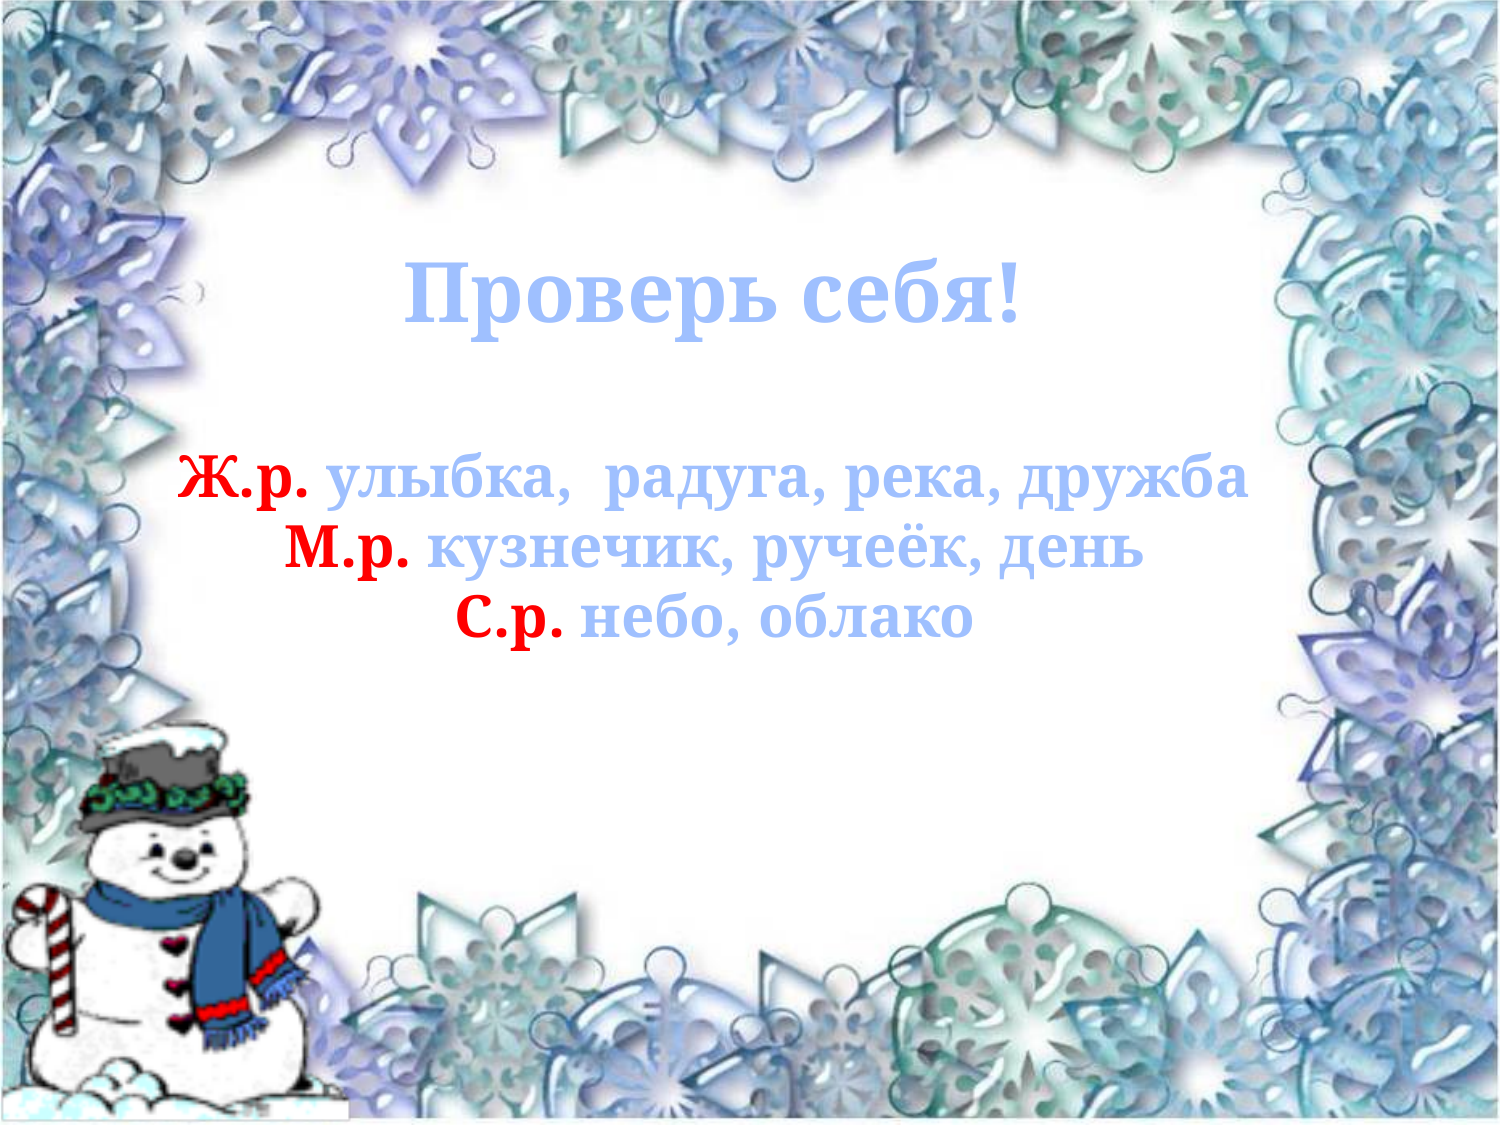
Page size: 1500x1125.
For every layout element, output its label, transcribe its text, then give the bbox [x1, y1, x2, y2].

picture [0, 0, 1500, 1125]
text_box Проверь себя! Ж.р. улыбка, радуга, река, дружба М.р. кузнечик, ручеёк, день С.р. небо, облако [0, 231, 1430, 717]
